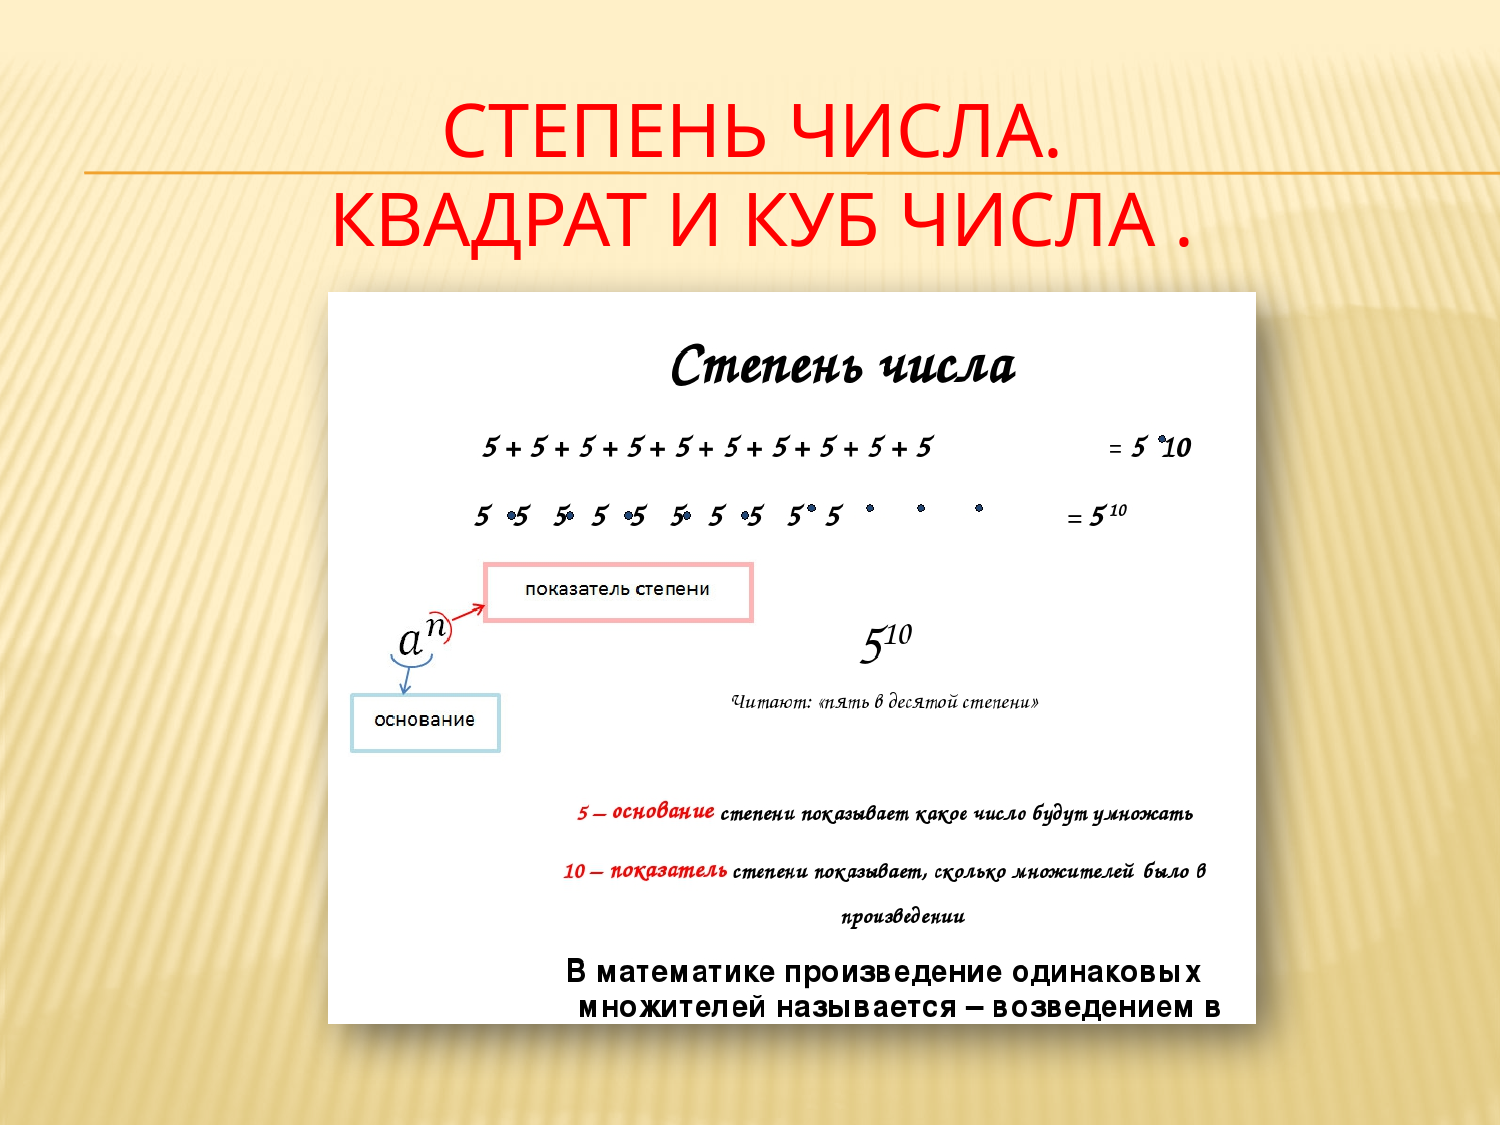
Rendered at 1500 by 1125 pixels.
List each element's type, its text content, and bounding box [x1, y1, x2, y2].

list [327, 292, 1256, 1025]
title Степень числа. Квадрат и куб числа . [50, 75, 1475, 270]
